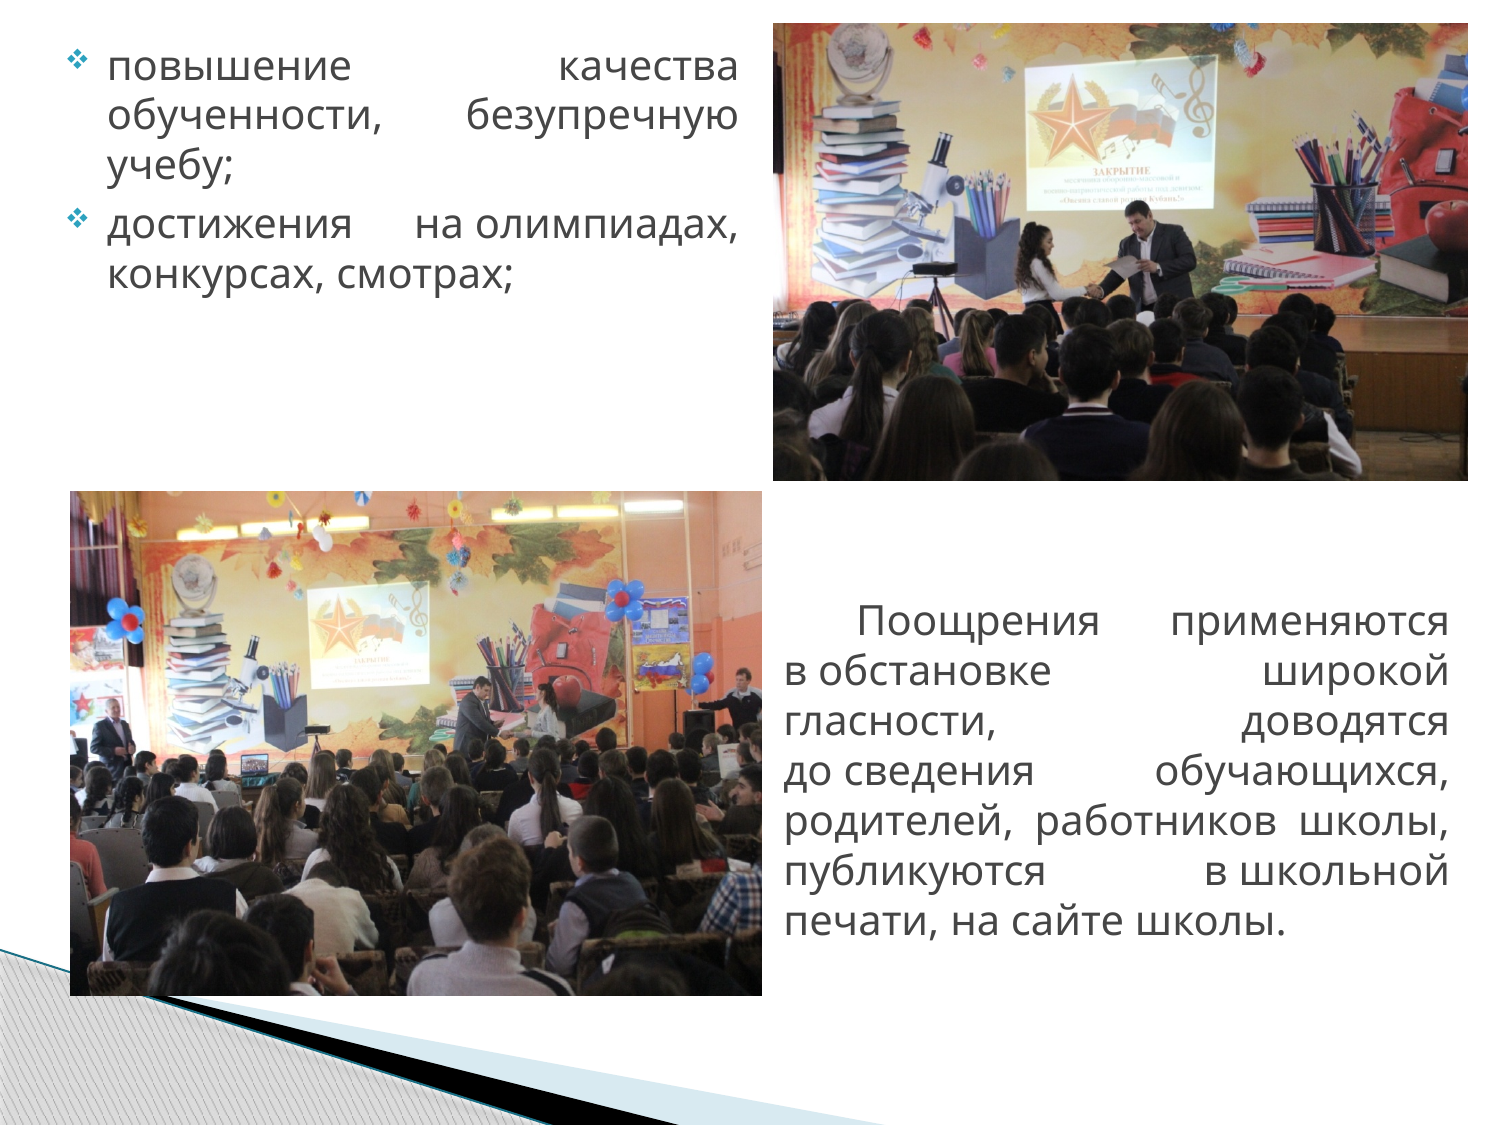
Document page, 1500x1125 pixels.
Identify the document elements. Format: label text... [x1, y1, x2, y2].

list повышение качества обученности, безупречную учебу; достижения на олимпиадах, конкурсах, смотрах; [32, 30, 755, 468]
picture [773, 23, 1468, 481]
text_box Поощрения применяются в обстановке широкой гласности, доводятся до сведения обучающихся, родителей, работников школы, публикуются в школьной печати, на сайте школы. [754, 586, 1465, 1060]
picture [70, 491, 762, 997]
